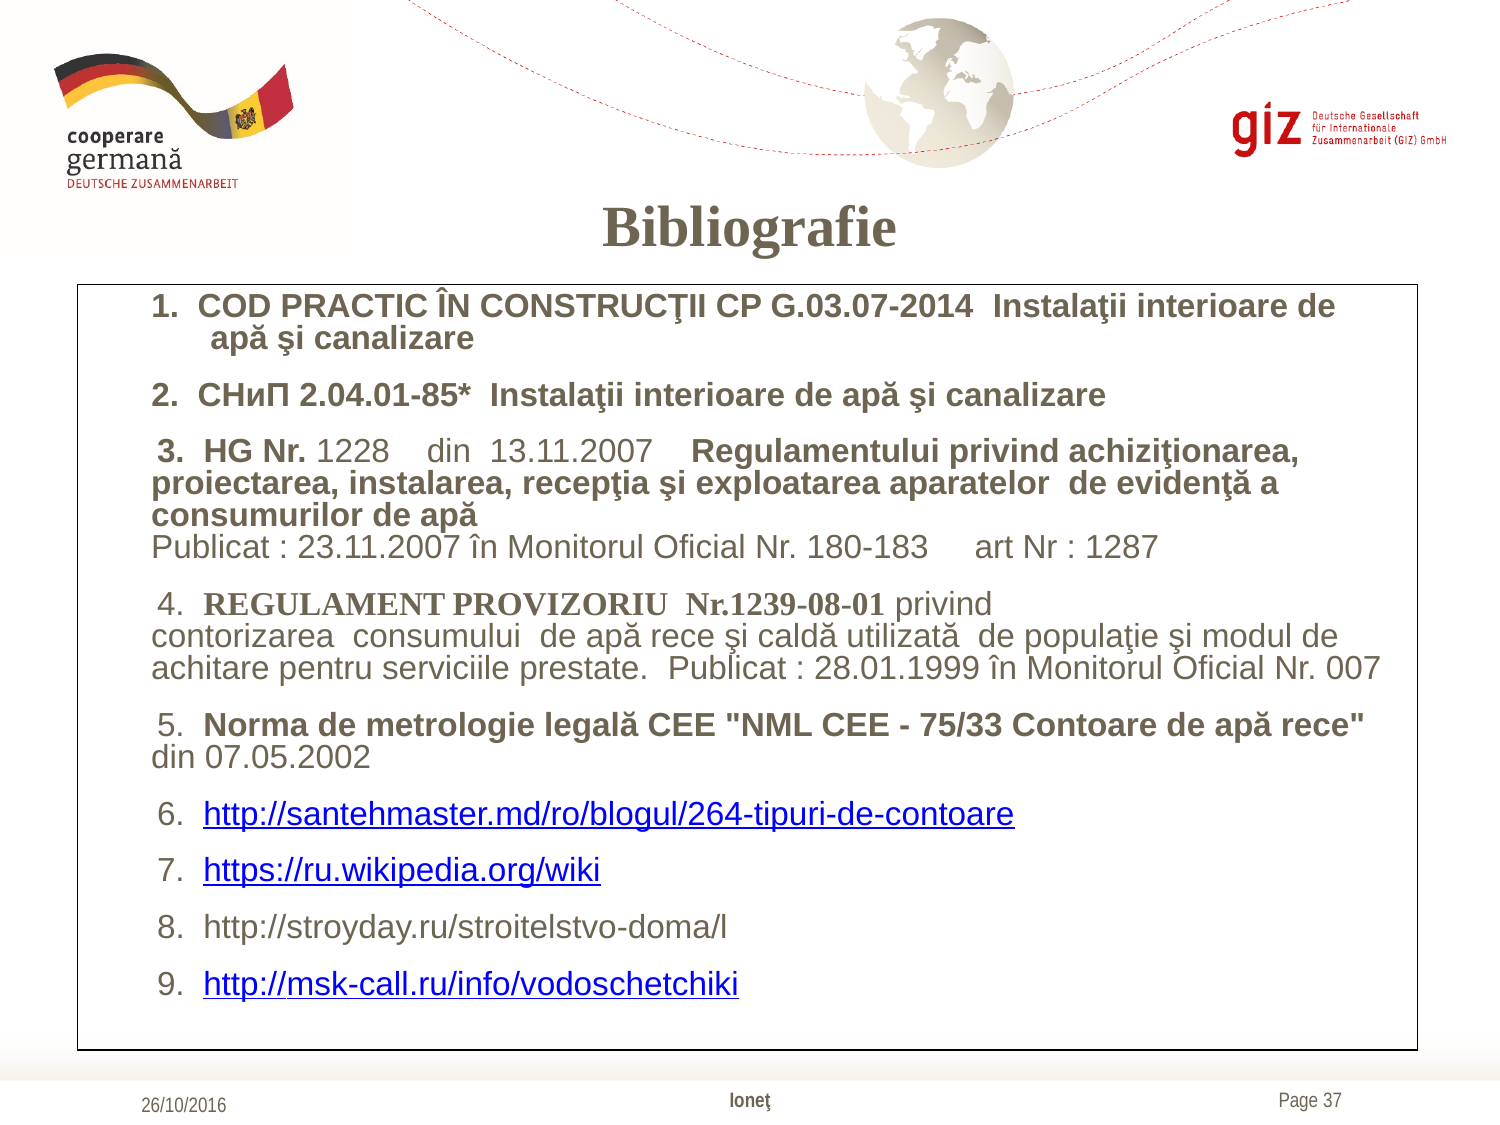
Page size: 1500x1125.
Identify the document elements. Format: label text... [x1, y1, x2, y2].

text_box Ioneţ [469, 1079, 1031, 1120]
text_box 26/10/2016 [126, 1084, 339, 1125]
title Bibliografie [111, 180, 1389, 275]
picture [0, 959, 1500, 1081]
list 1. COD PRACTIC ÎN CONSTRUCŢII CP G.03.07-2014 Instalaţii interioare de apă şi canalizare 2. СНиП 2.04.01-85* Instalaţii interioare de apă şi canalizare 3. HG Nr. 1228 din 13.11.2007 Regulamentului privind achiziţionarea, proiectarea, instalarea, recepţia şi exploatarea aparatelor de evidenţă a consumurilor de apă Publicat : 23.11.2007 în Monitorul Oficial Nr. 180-183 art Nr : 1287 4. REGULAMENT PROVIZORIU Nr.1239-08-01 privind contorizarea consumului de apă rece şi caldă utilizată de populaţie şi modul de achitare pentru serviciile prestate. Publicat : 28.01.1999 în Monitorul Oficial Nr. 007 5. Norma de metrologie legală CEE "NML CEE - 75/33 Contoare de apă rece" din 07.05.2002 6. http://santehmaster.md/ro/blogul/264-tipuri-de-contoare 7. https://ru.wikipedia.org/wiki 8. http://stroyday.ru/stroitelstvo-doma/l 9. http://msk-call.ru/info/vodoschetchiki [77, 284, 1418, 1051]
picture [0, 0, 1500, 256]
